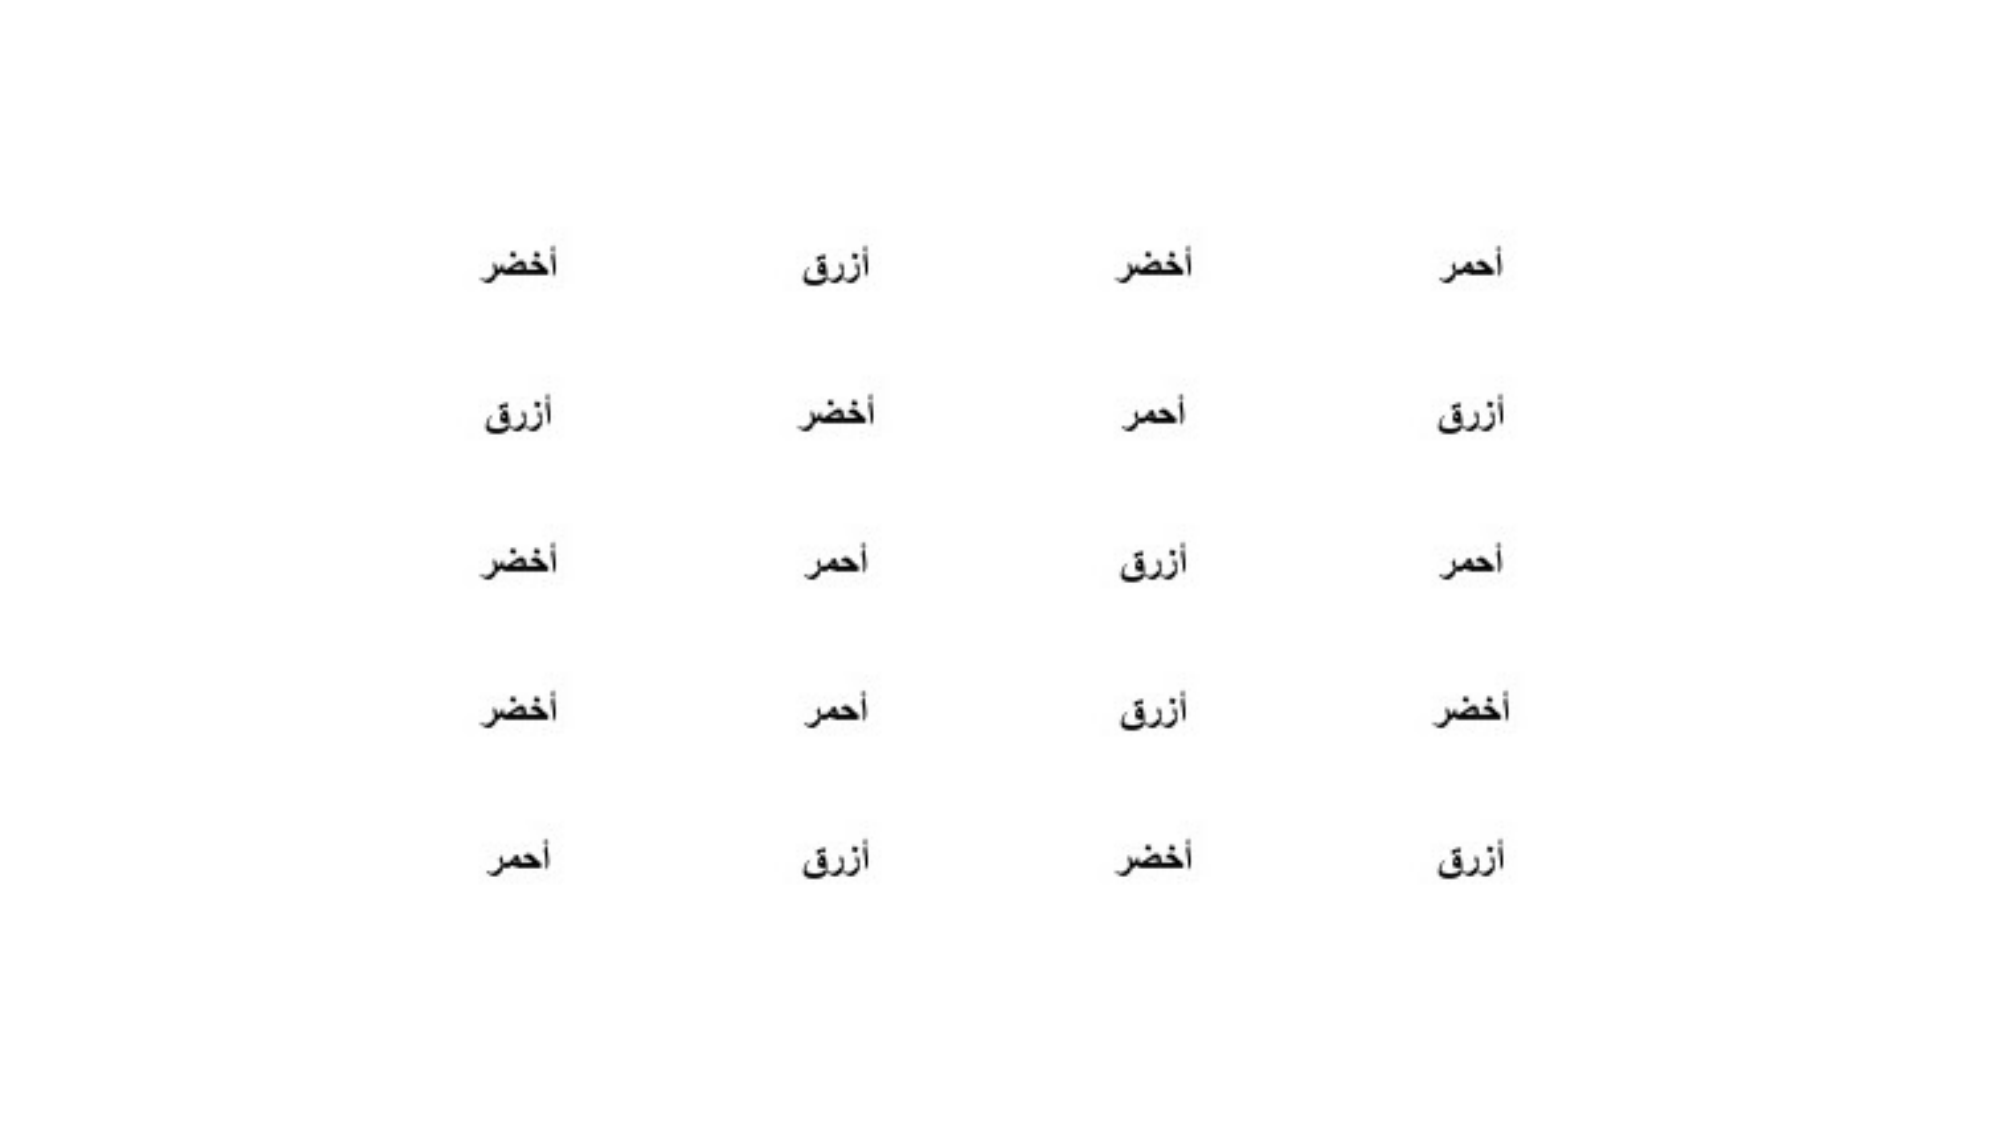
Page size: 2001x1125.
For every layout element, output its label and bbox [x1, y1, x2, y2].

list [395, 207, 1652, 922]
